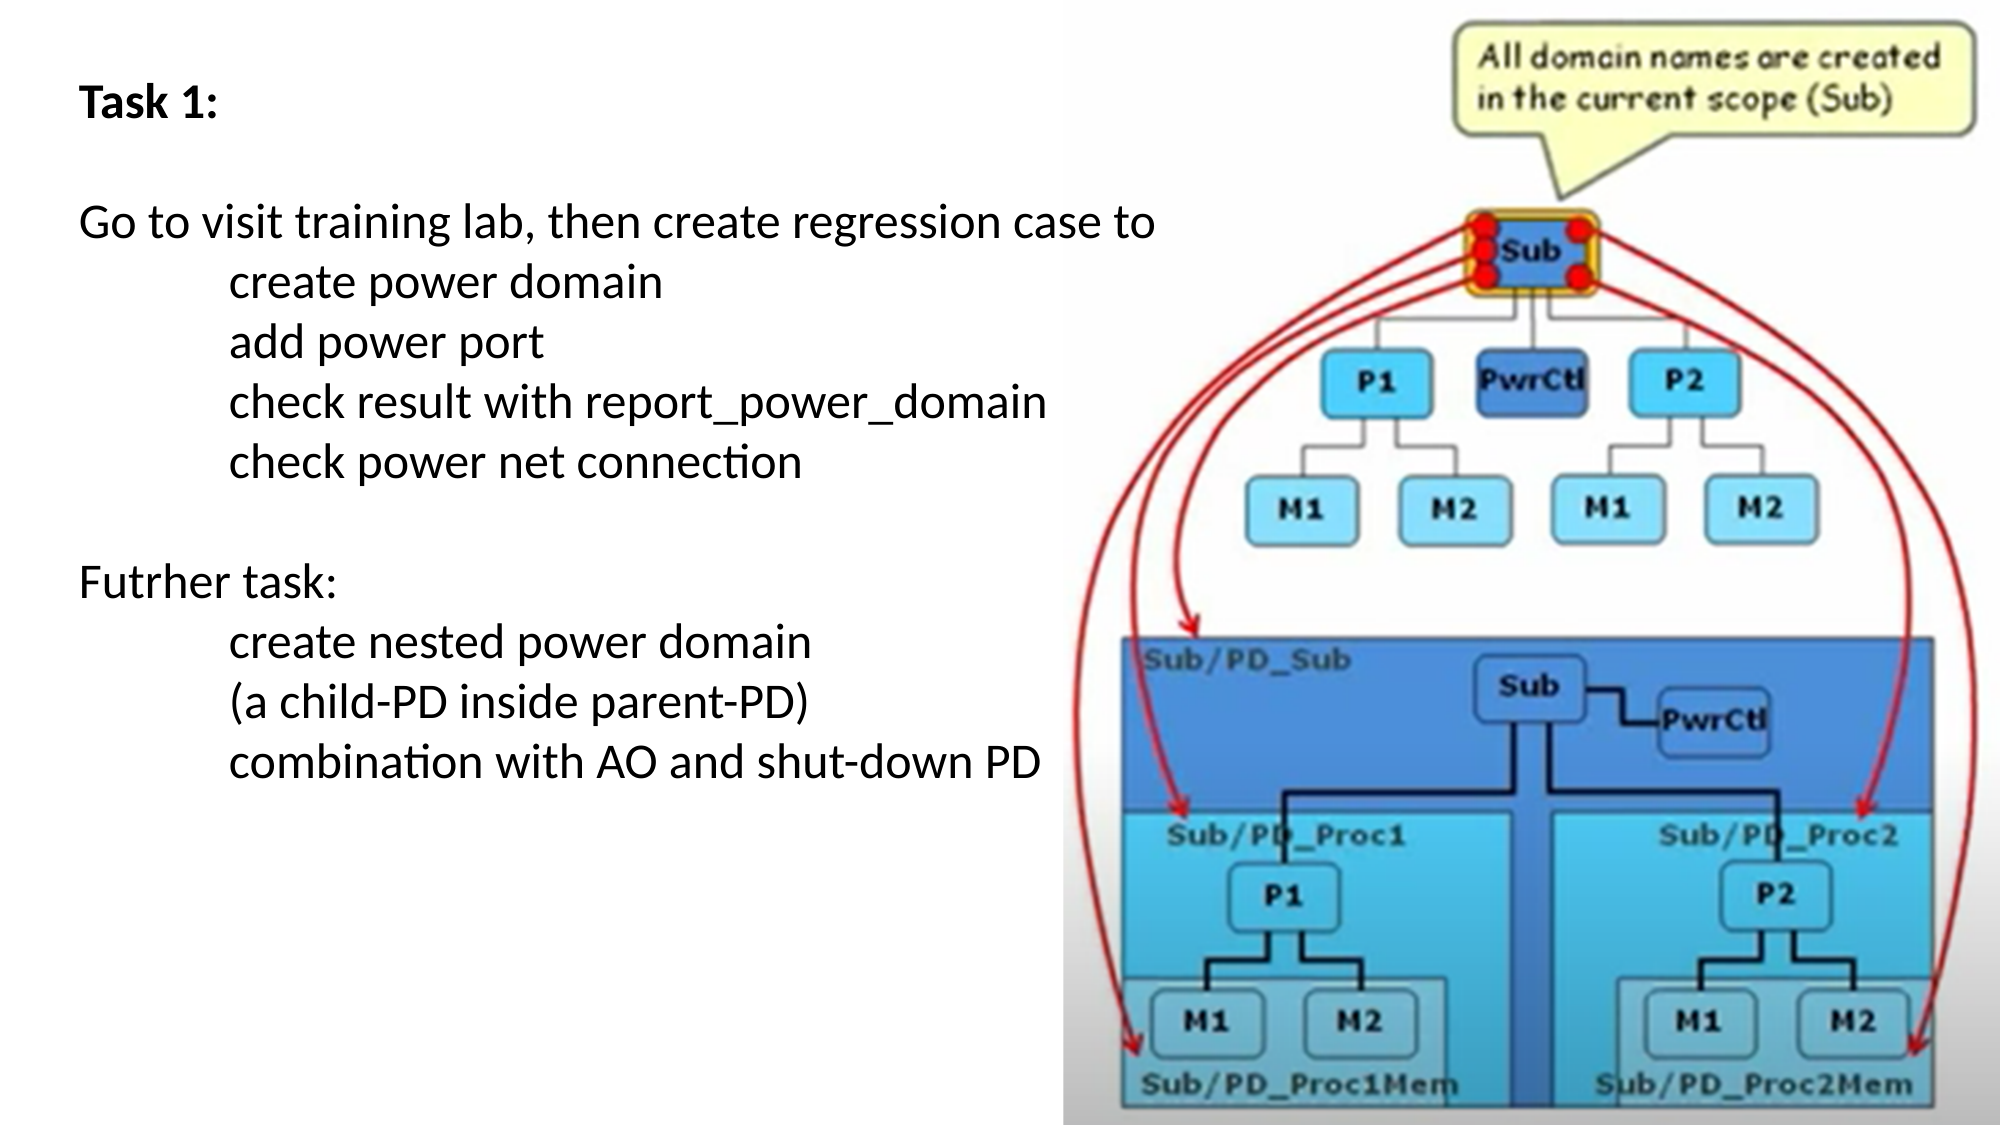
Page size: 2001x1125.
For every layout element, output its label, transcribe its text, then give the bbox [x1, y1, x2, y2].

picture [1063, 0, 2000, 1125]
text_box Task 1: Go to visit training lab, then create regression case to create power domain add power port check result with report_power_domain check power net connection Futrher task: create nested power domain (a child-PD inside parent-PD) combination with AO and shut-down PD [64, 61, 1063, 797]
